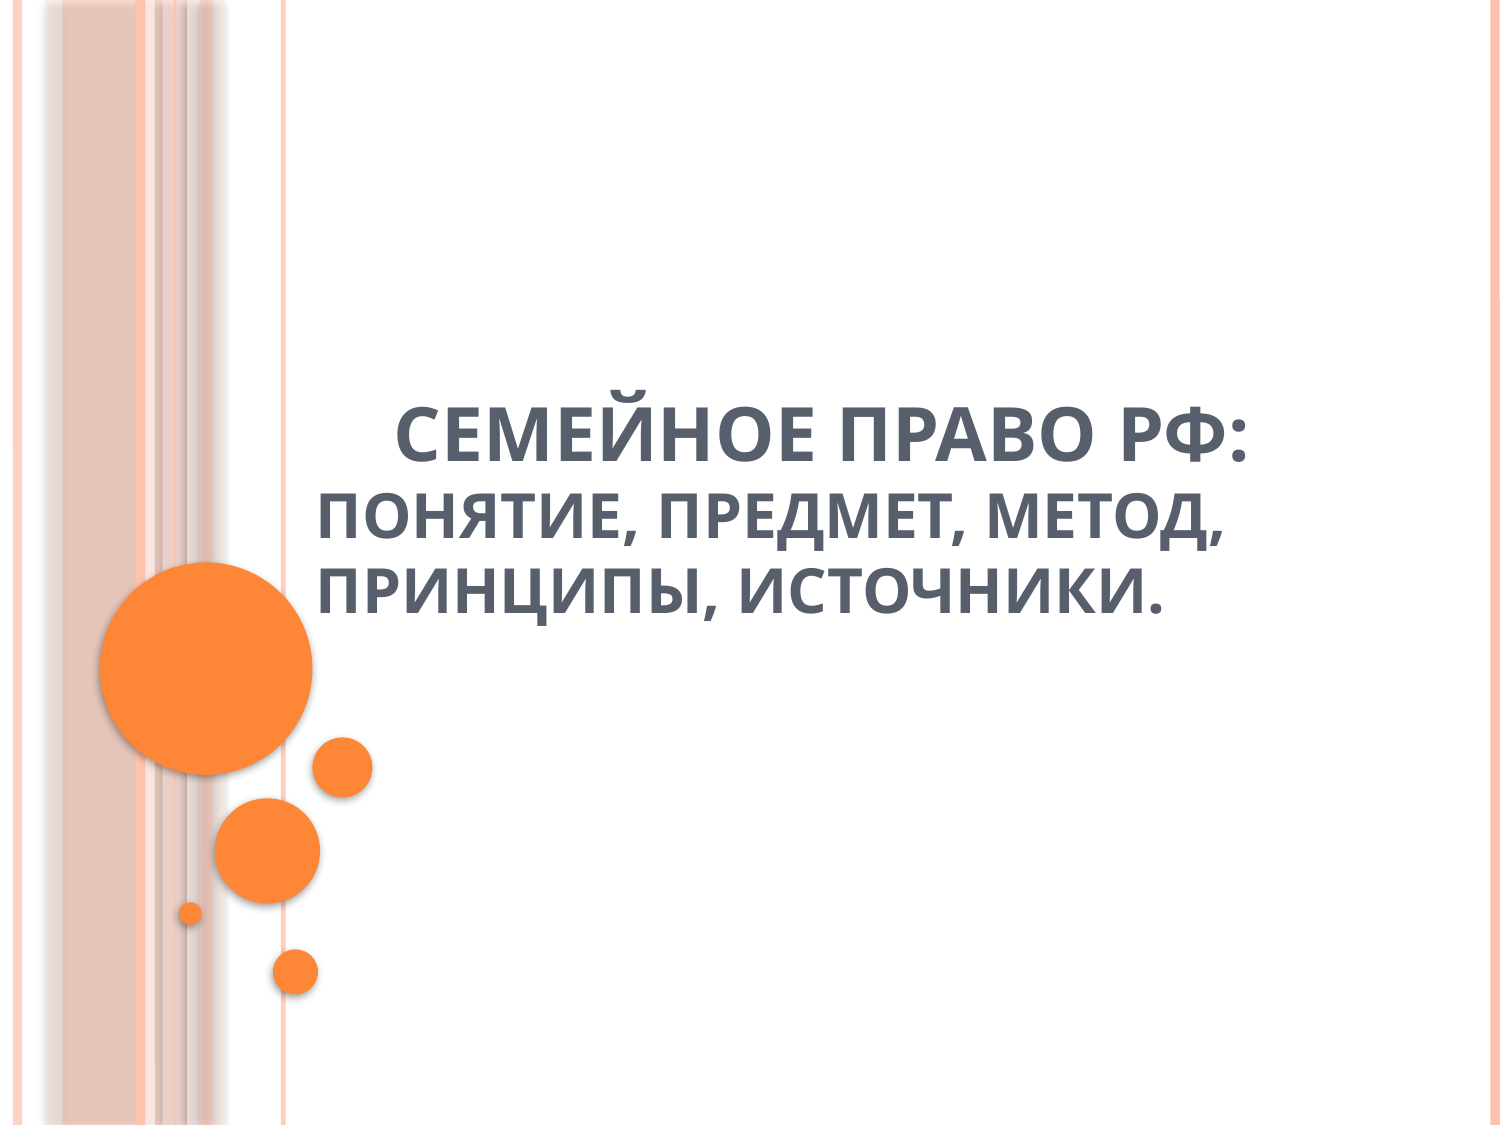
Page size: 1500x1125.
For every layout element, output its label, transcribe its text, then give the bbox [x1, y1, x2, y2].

title Семейное право РФ: понятие, предмет, метод, принципы, источники. [301, 373, 1483, 685]
